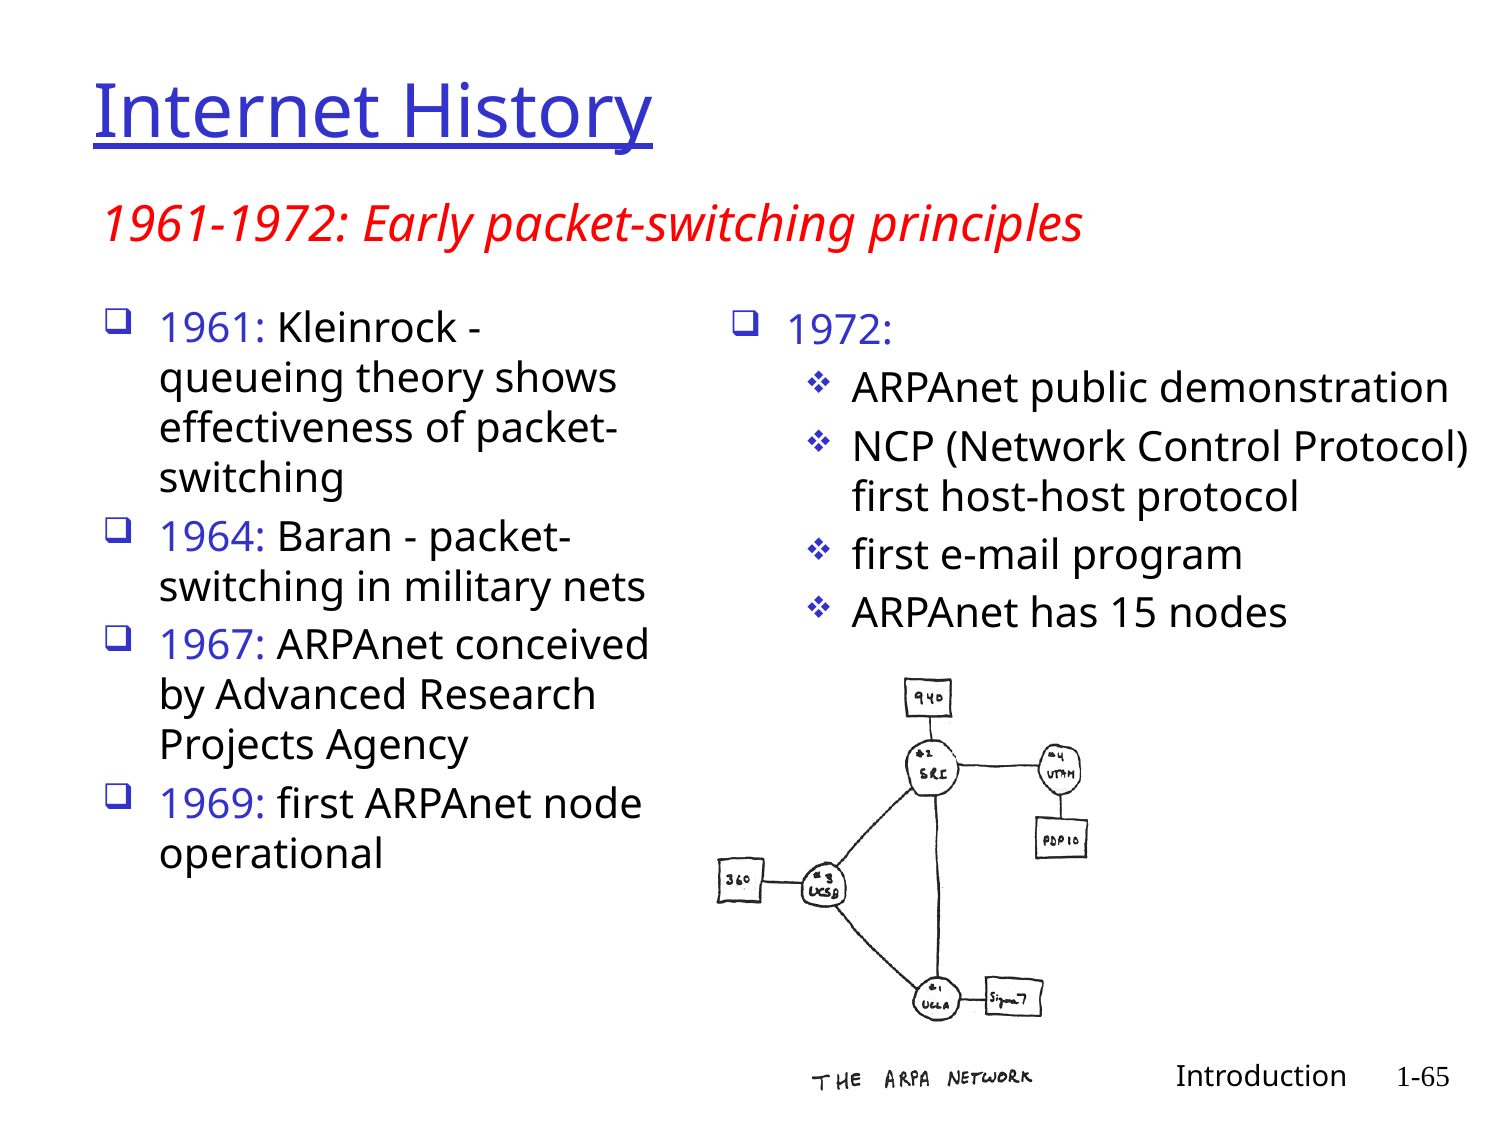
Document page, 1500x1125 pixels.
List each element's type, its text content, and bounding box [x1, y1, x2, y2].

title Internet History [77, 54, 1354, 162]
slide_number 1-65 [1362, 1049, 1466, 1125]
picture [645, 650, 1135, 1125]
footer Introduction [1138, 1049, 1362, 1125]
list 1961: Kleinrock - queueing theory shows effectiveness of packet-switching 1964: Baran - packet-switching in military nets 1967: ARPAnet conceived by Advanced Research Projects Agency 1969: first ARPAnet node operational [87, 293, 694, 1026]
text_box 1961-1972: Early packet-switching principles [85, 168, 1361, 275]
list 1972: ARPAnet public demonstration NCP (Network Control Protocol) first host-host protocol first e-mail program ARPAnet has 15 nodes [714, 295, 1500, 1026]
